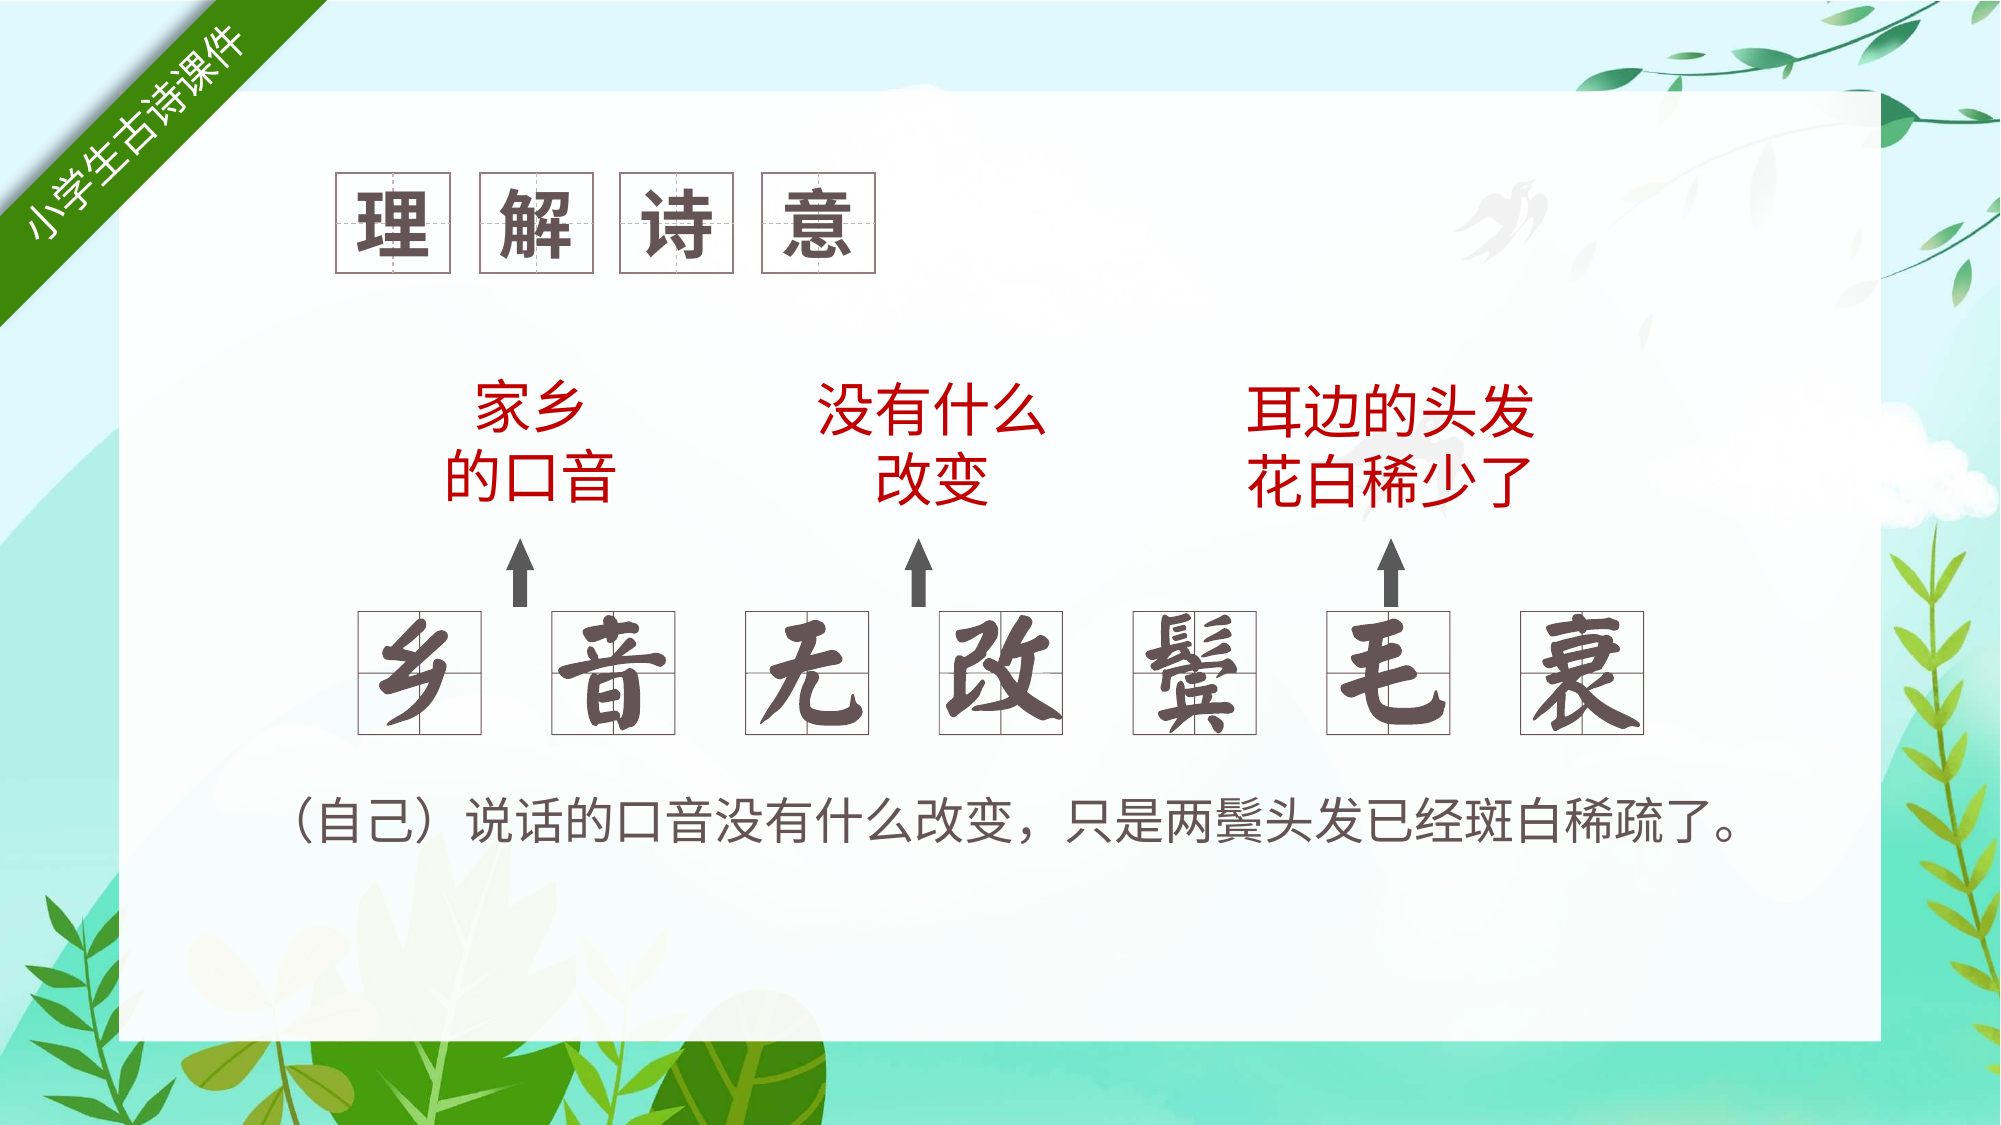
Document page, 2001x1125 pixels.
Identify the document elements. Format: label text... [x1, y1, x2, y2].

text_box [1326, 611, 1451, 736]
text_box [336, 170, 875, 277]
text_box （自己）说话的口音没有什么改变，只是两鬓头发已经斑白稀疏了。 [249, 782, 1751, 857]
text_box [551, 611, 676, 736]
text_box 家乡 的口音 [390, 362, 673, 518]
text_box [357, 611, 482, 736]
text_box [1520, 611, 1645, 736]
picture [0, 1, 2001, 1125]
text_box [745, 611, 870, 736]
picture [0, 1, 214, 215]
text_box [1132, 611, 1257, 736]
text_box [902, 535, 935, 609]
text_box 没有什么改变 [791, 365, 1074, 521]
text_box 耳边的头发 花白稀少了 [1153, 367, 1629, 523]
text_box [504, 535, 536, 609]
text_box [938, 611, 1063, 736]
text_box [1375, 535, 1407, 609]
